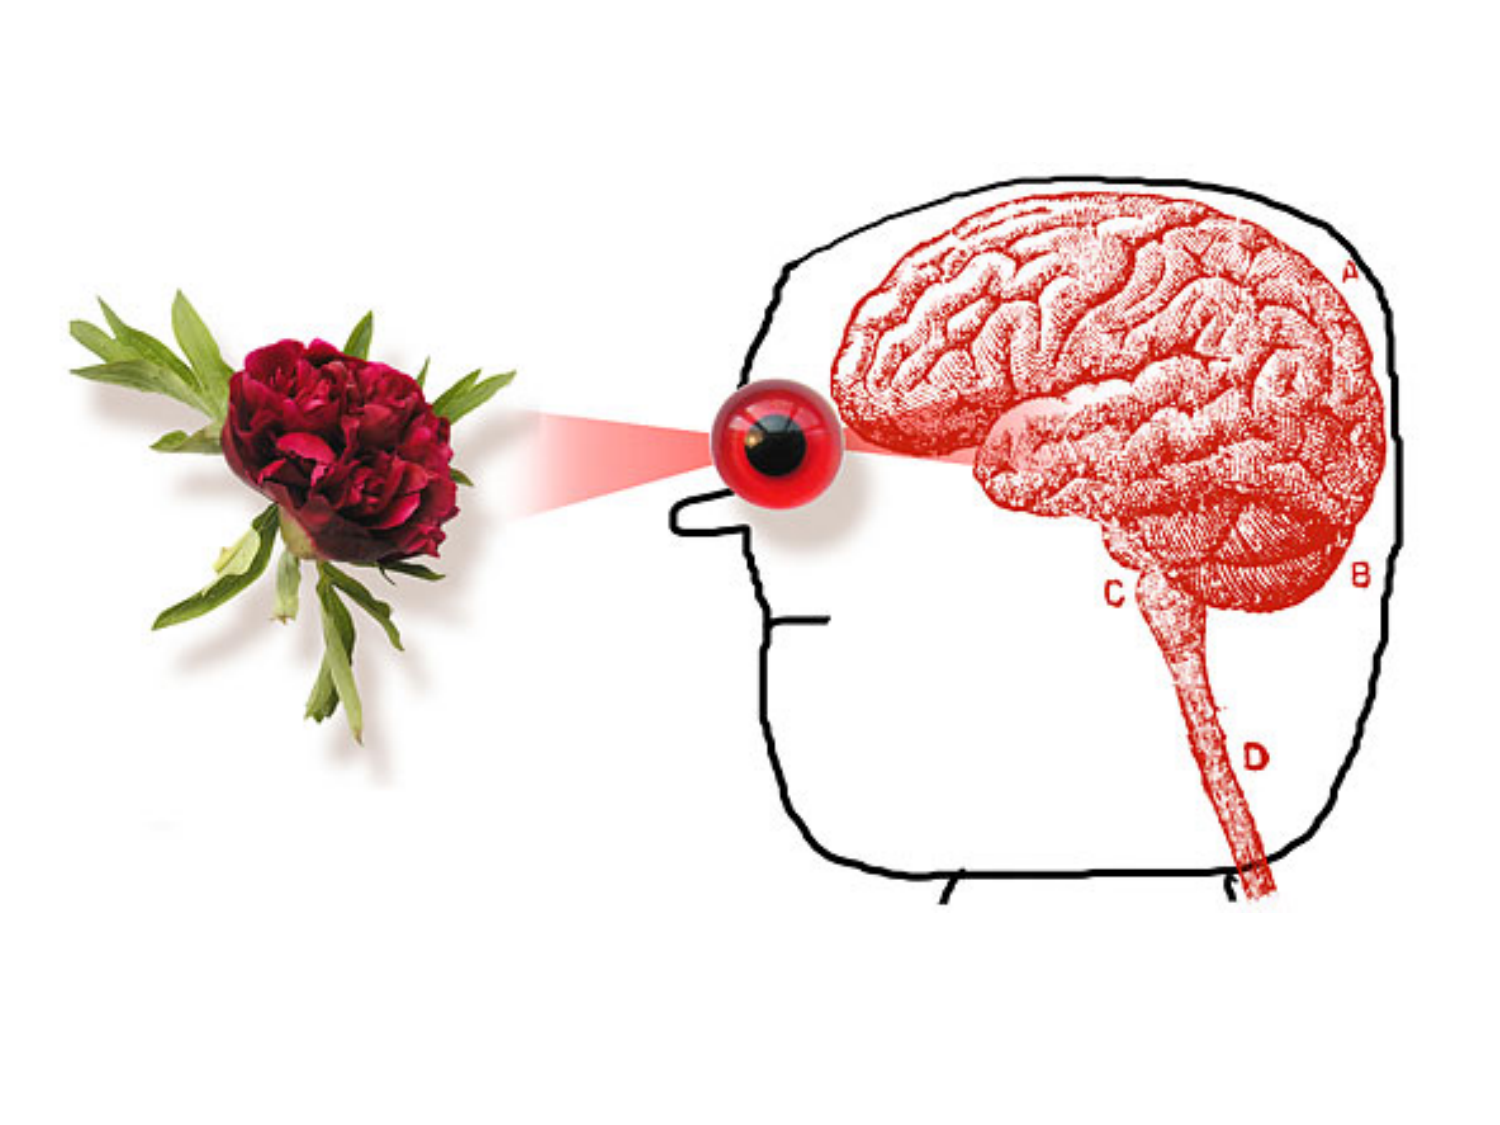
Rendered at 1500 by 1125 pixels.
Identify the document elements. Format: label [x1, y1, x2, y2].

picture [0, 162, 1500, 913]
